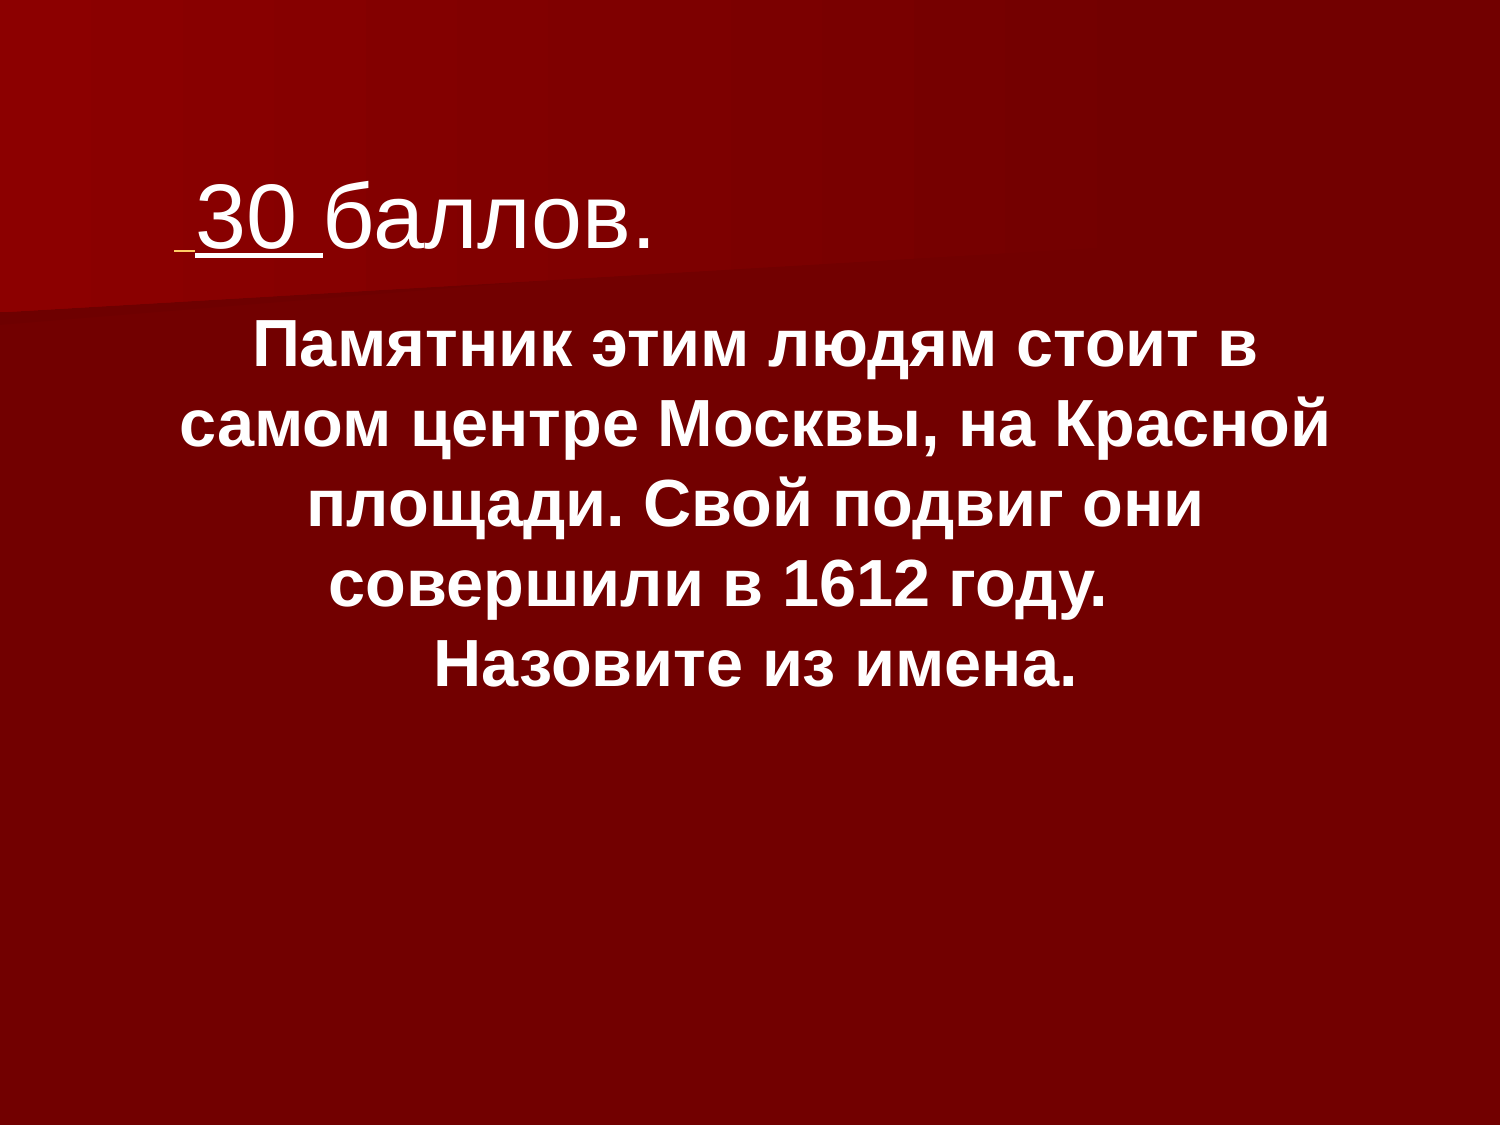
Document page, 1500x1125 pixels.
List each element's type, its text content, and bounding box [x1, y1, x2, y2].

text_box 30 баллов. Памятник этим людям стоит в самом центре Москвы, на Красной площади. Свой подвиг они совершили в 1612 году. Назовите из имена. [159, 148, 1353, 707]
